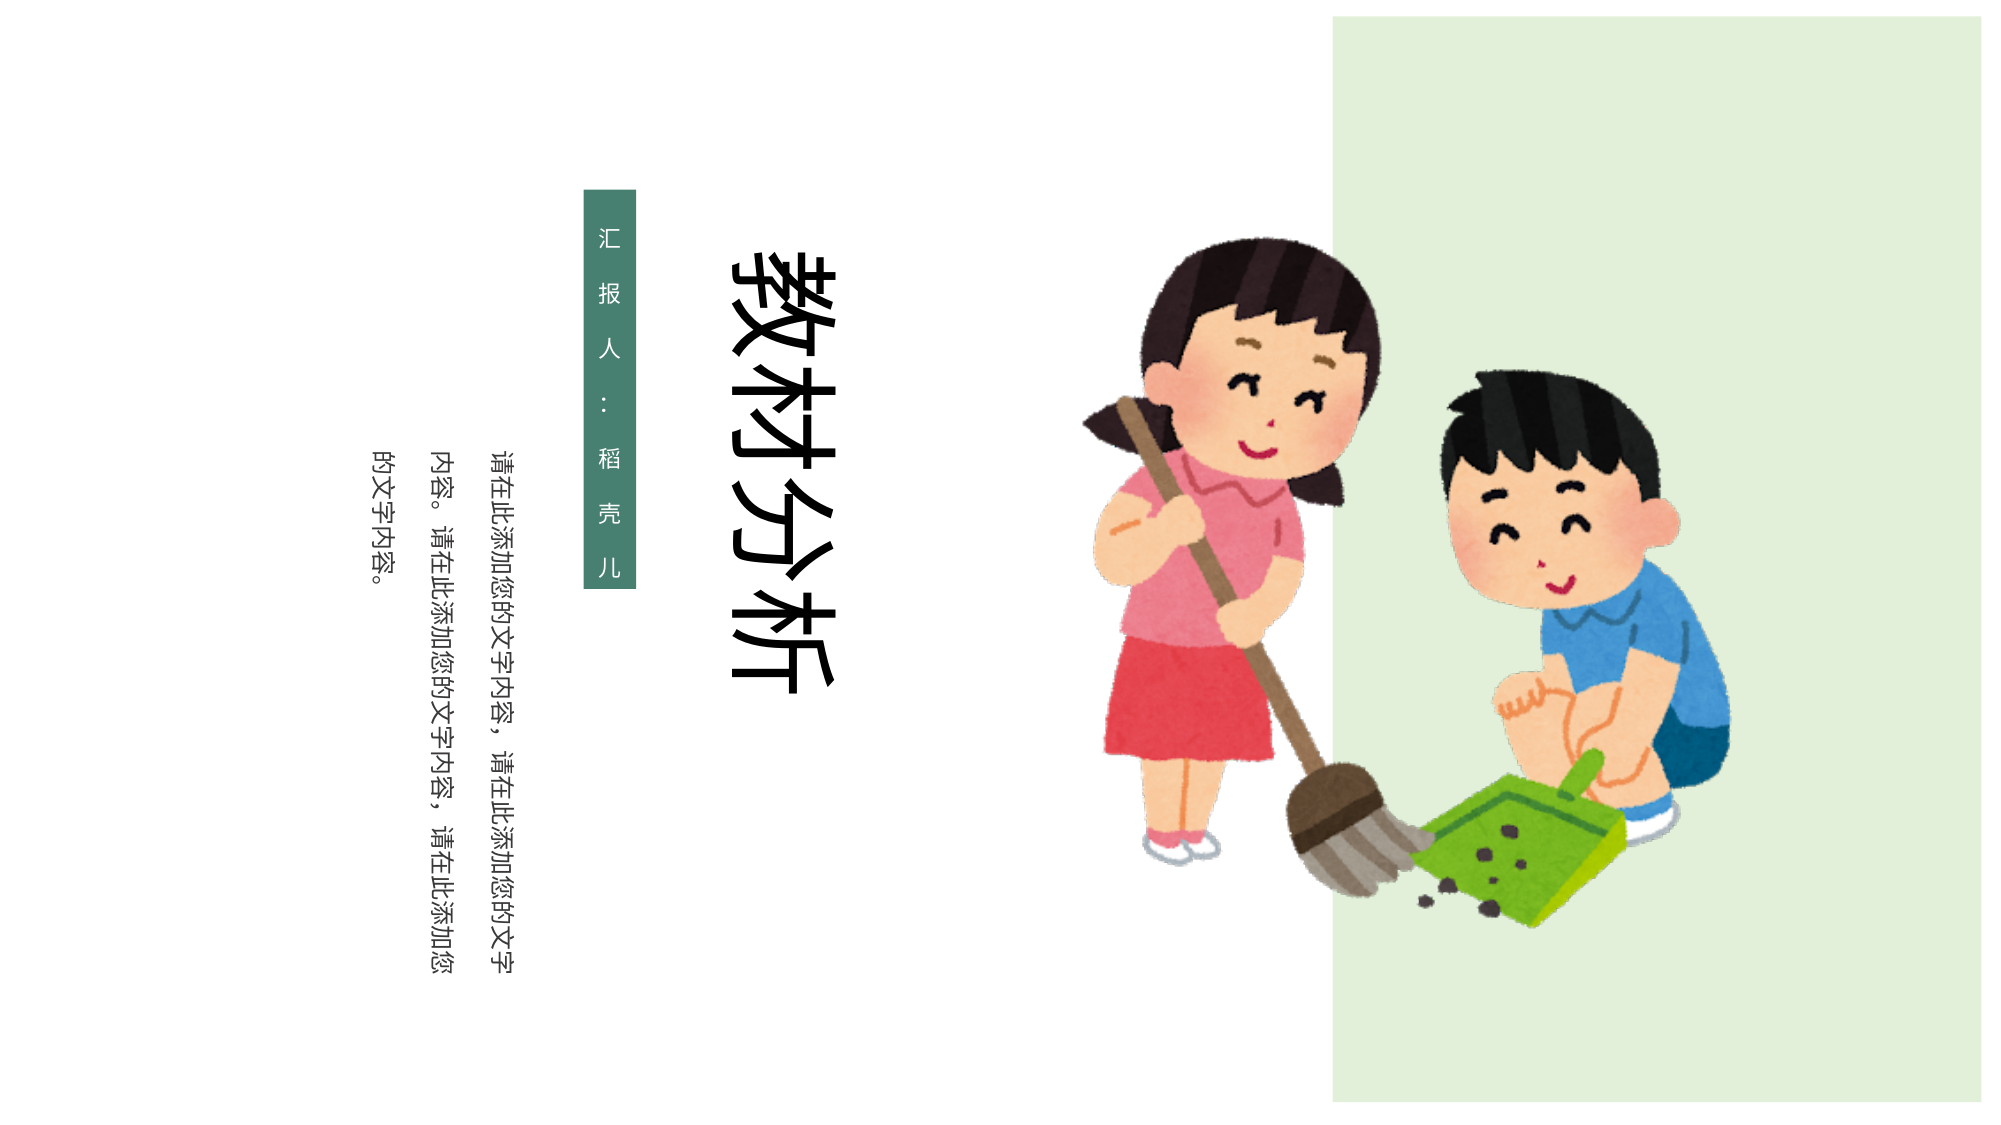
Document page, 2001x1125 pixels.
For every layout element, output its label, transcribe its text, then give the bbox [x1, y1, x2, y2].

text_box [1332, 15, 1982, 1103]
text_box 教材分析 [695, 233, 862, 825]
text_box 请在此添加您的文字内容，请在此添加您的文字内容。请在此添加您的文字内容，请在此添加您的文字内容。 [351, 435, 557, 998]
picture [1046, 232, 1753, 939]
text_box 汇报人：稻壳儿 [583, 189, 637, 589]
